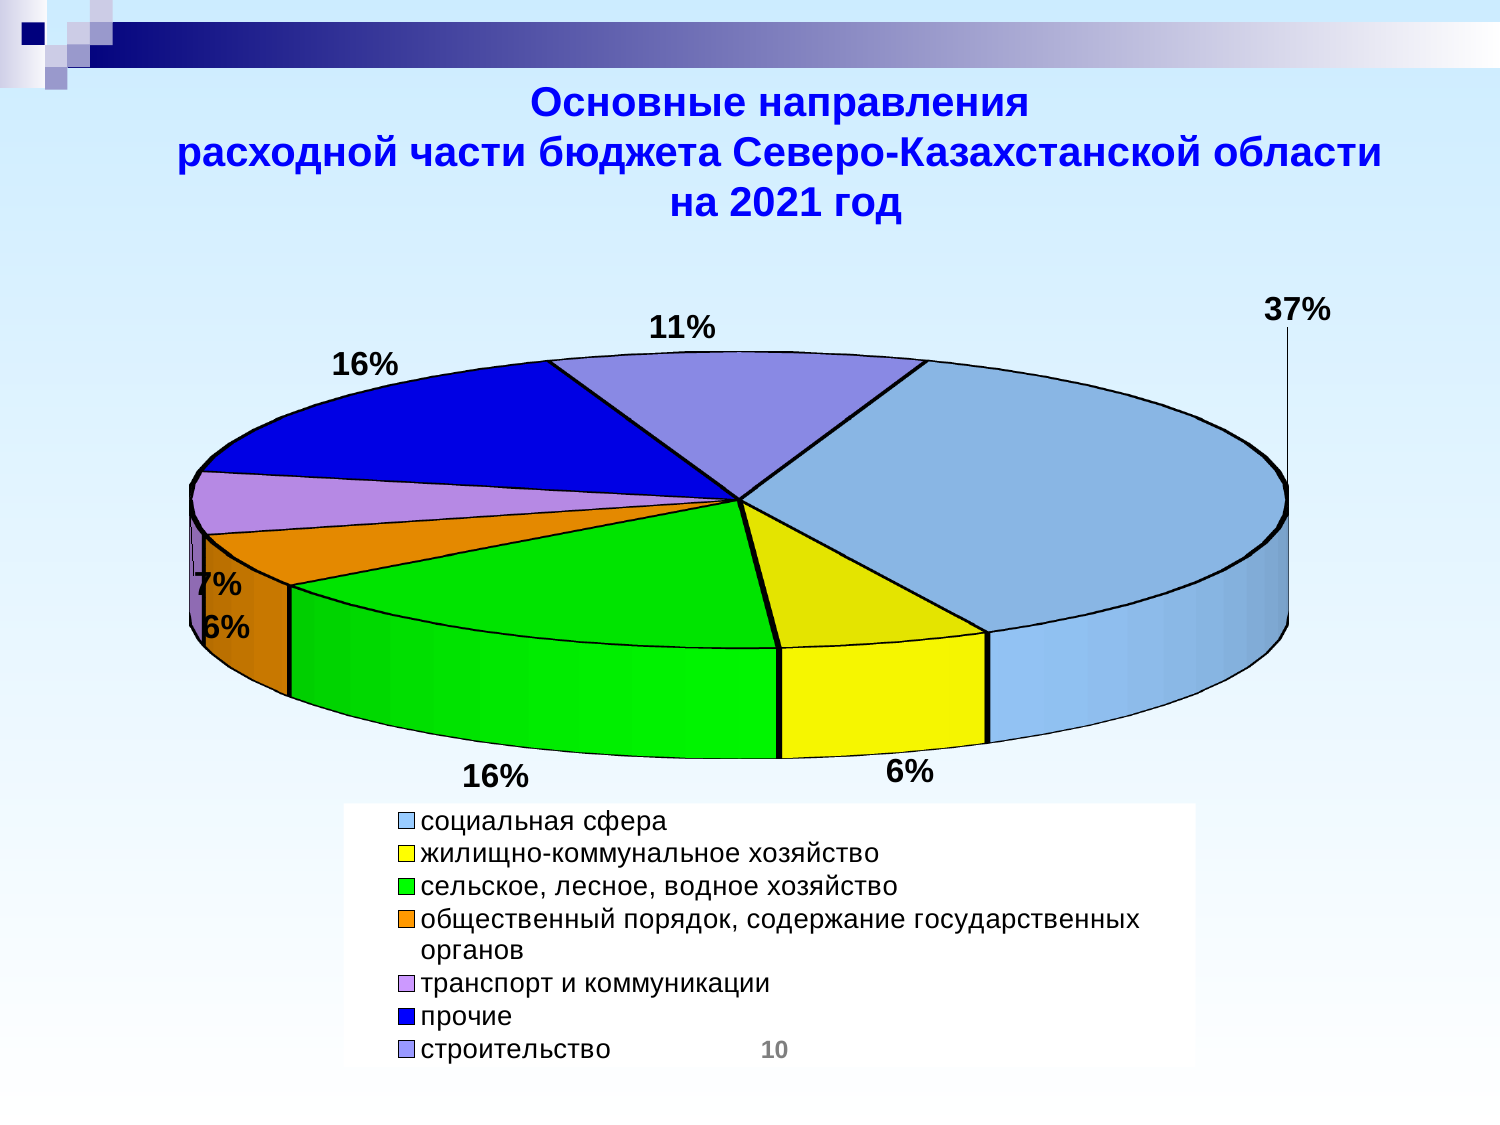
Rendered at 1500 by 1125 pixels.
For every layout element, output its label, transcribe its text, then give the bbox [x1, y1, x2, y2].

chart [45, 250, 1495, 1068]
title Основные направления расходной части бюджета Северо-Казахстанской области на 2021 год [112, 75, 1459, 225]
